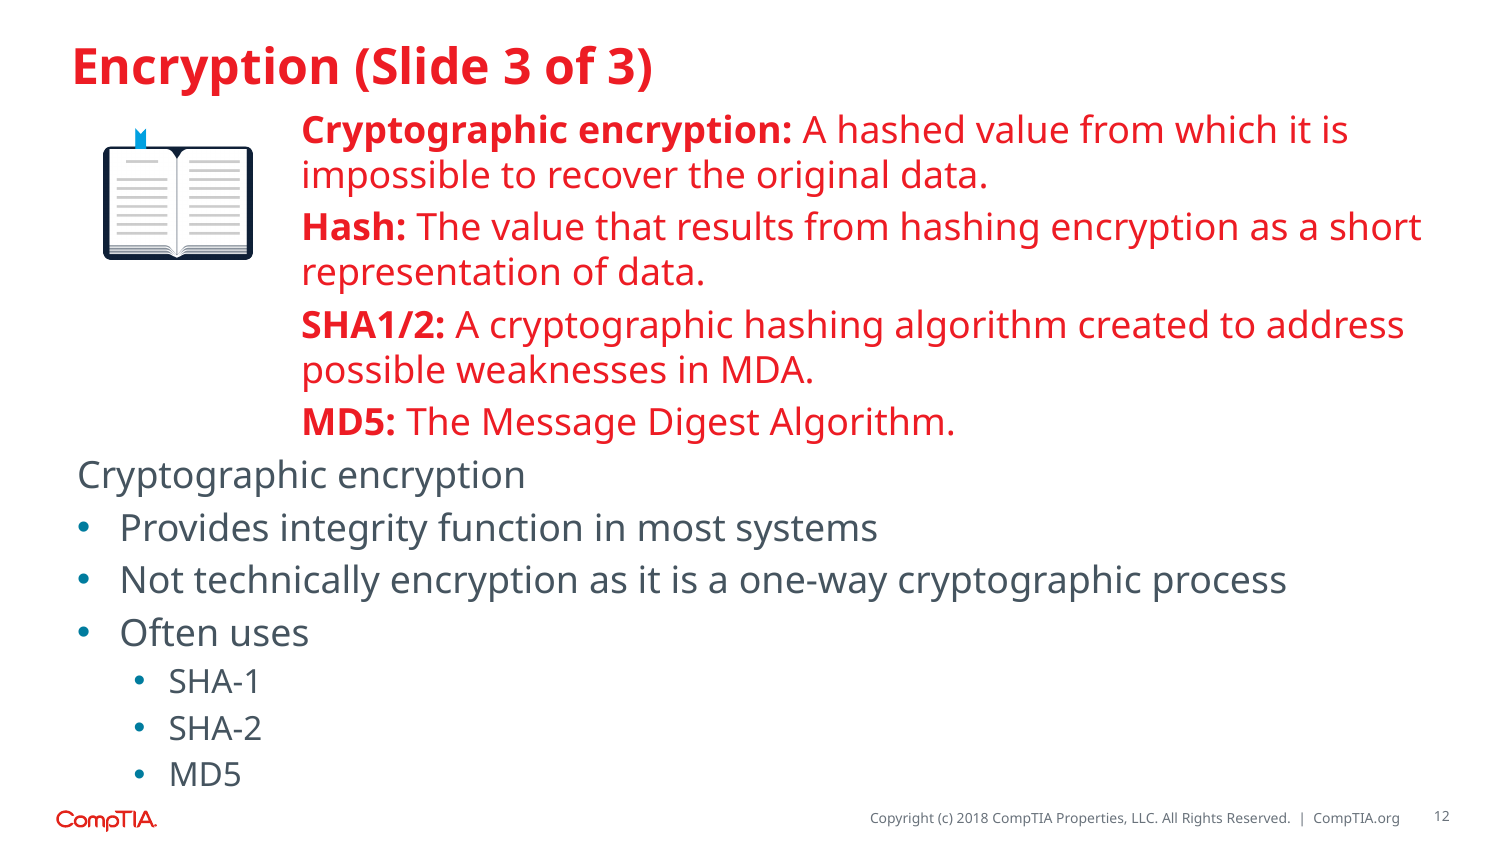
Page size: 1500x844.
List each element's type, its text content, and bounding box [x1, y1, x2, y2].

list Cryptographic encryption Provides integrity function in most systems Not technically encryption as it is a one-way cryptographic process Often uses SHA-1 SHA-2 MD5 [62, 443, 1450, 801]
picture [103, 128, 253, 260]
slide_number 12 [1407, 801, 1450, 835]
list Cryptographic encryption: A hashed value from which it is impossible to recover the original data. Hash: The value that results from hashing encryption as a short representation of data. SHA1/2: A cryptographic hashing algorithm created to address possible weaknesses in MDA. MD5: The Message Digest Algorithm. [285, 98, 1444, 193]
title Encryption (Slide 3 of 3) [56, 12, 1444, 117]
